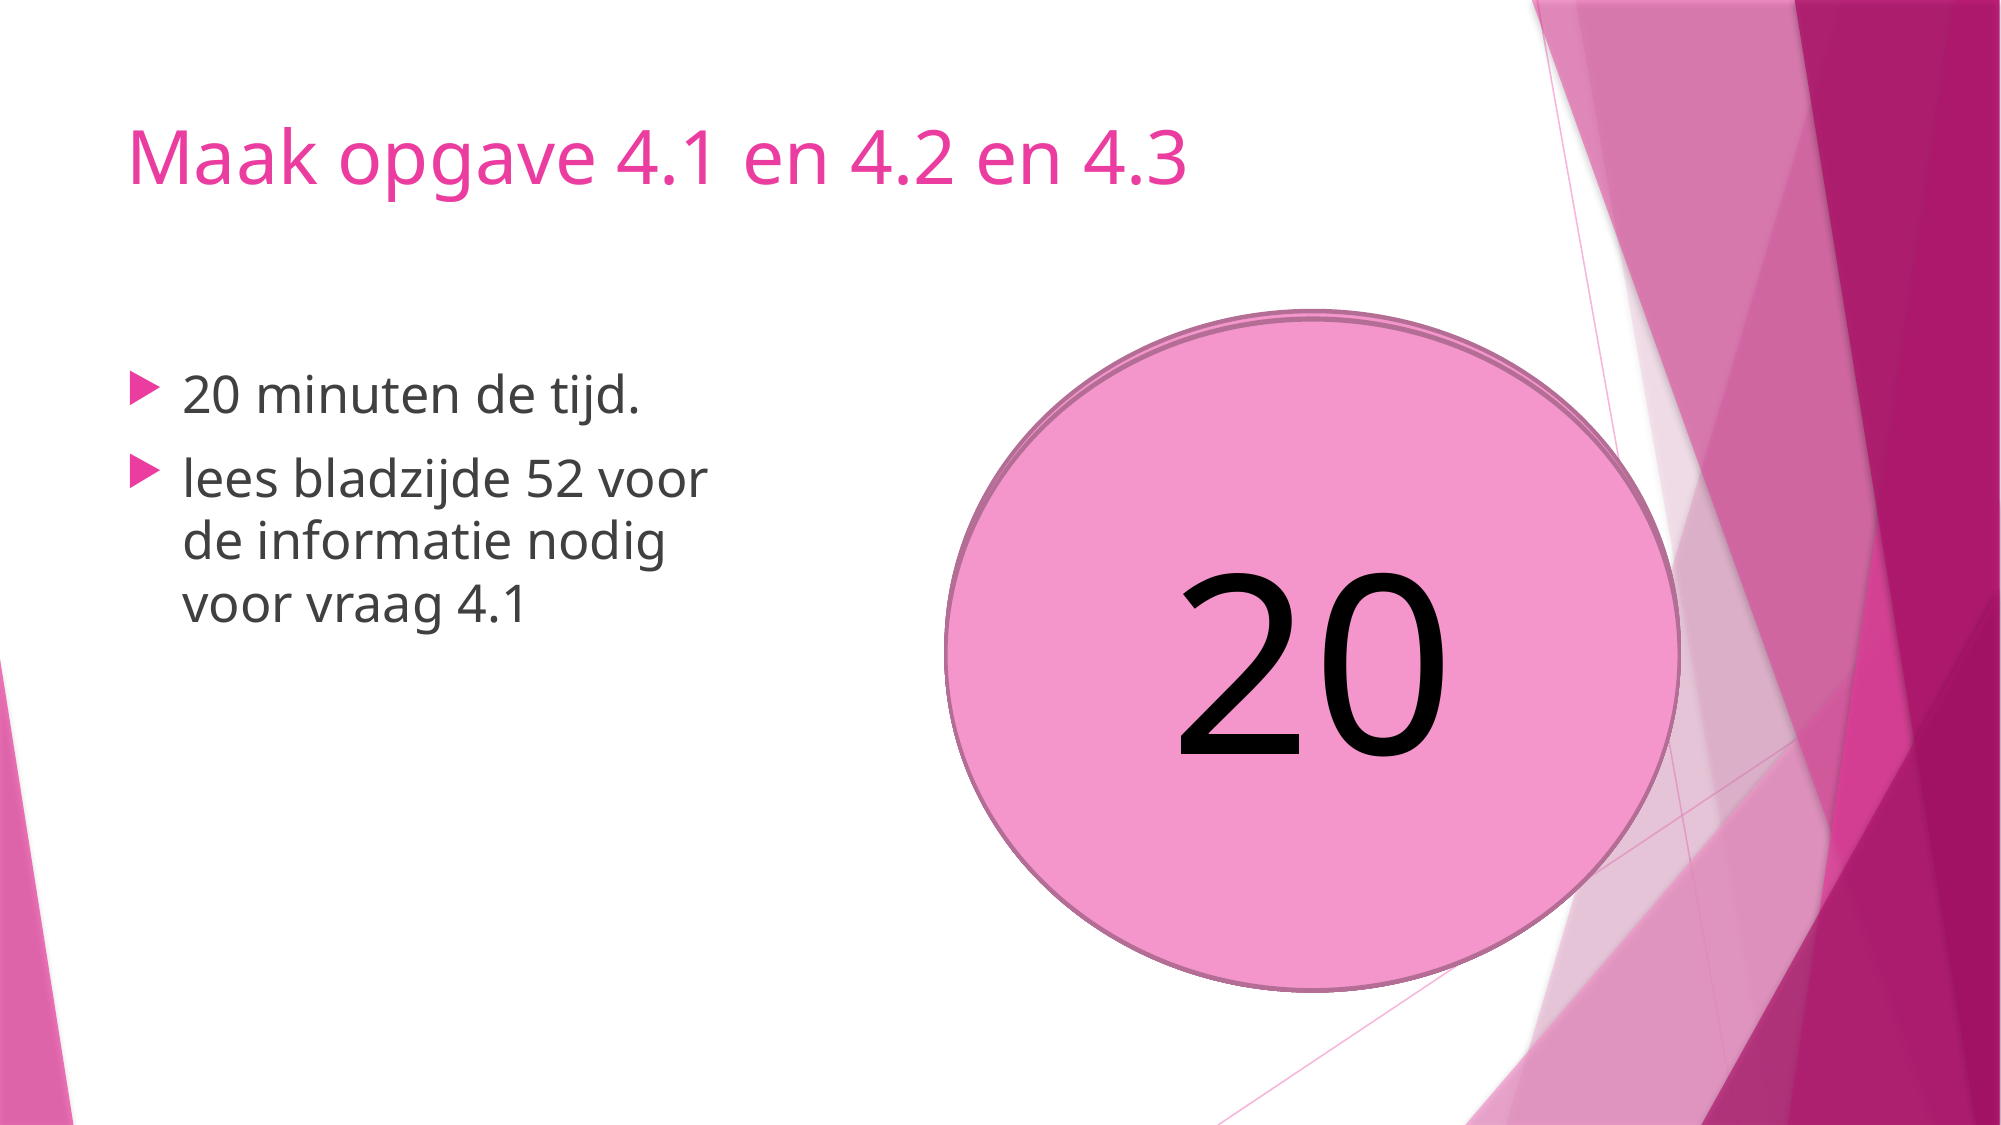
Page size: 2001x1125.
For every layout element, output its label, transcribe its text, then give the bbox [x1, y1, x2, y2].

text_box 20 [944, 318, 1681, 992]
text_box 17 [946, 310, 1678, 613]
title Maak opgave 4.1 en 4.2 en 4.3 [111, 101, 1522, 319]
list 20 minuten de tijd. lees bladzijde 52 voor de informatie nodig voor vraag 4.1 [111, 354, 774, 992]
